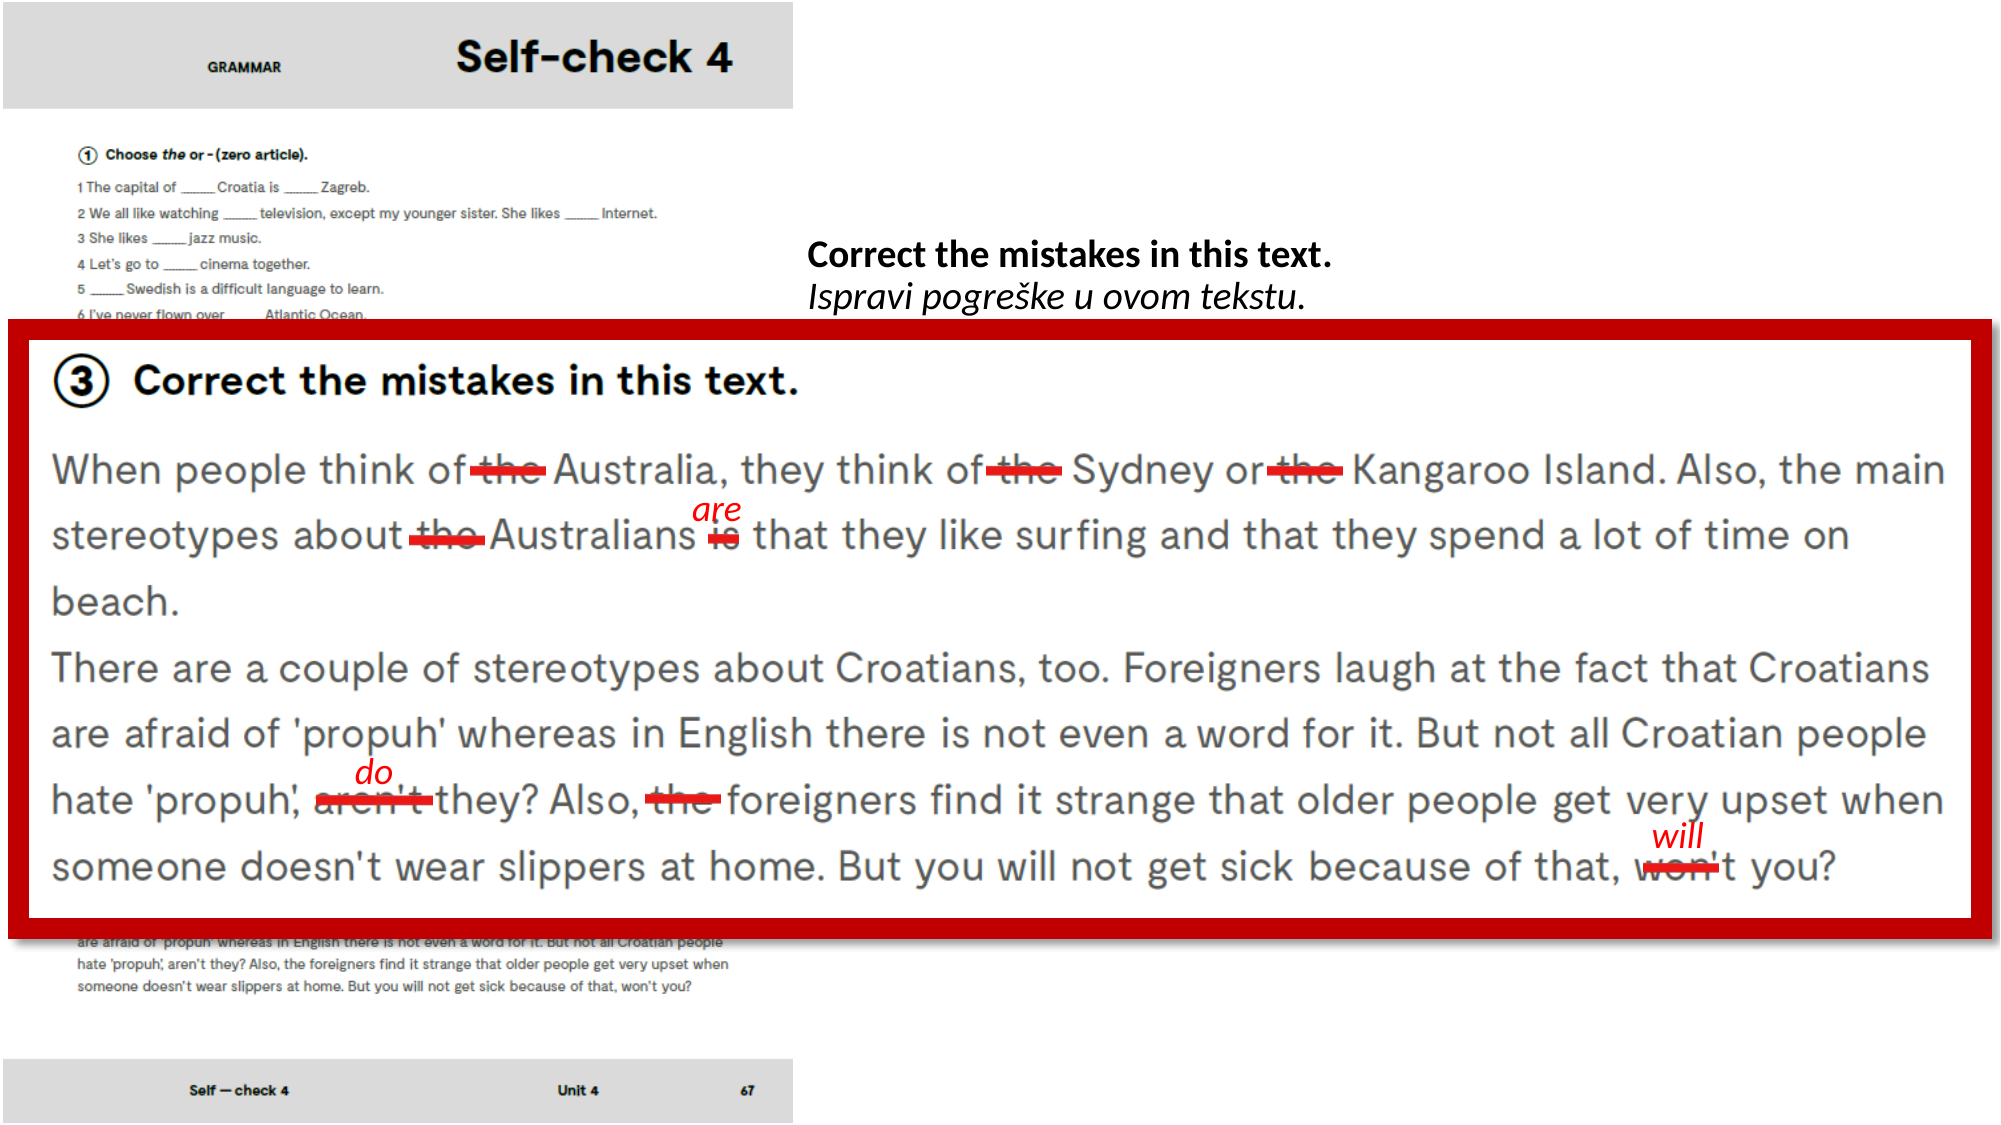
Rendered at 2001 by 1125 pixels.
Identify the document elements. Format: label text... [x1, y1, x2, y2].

text_box Correct the mistakes in this text. Ispravi pogreške u ovom tekstu. [793, 226, 1937, 319]
picture [3, 2, 1971, 1123]
